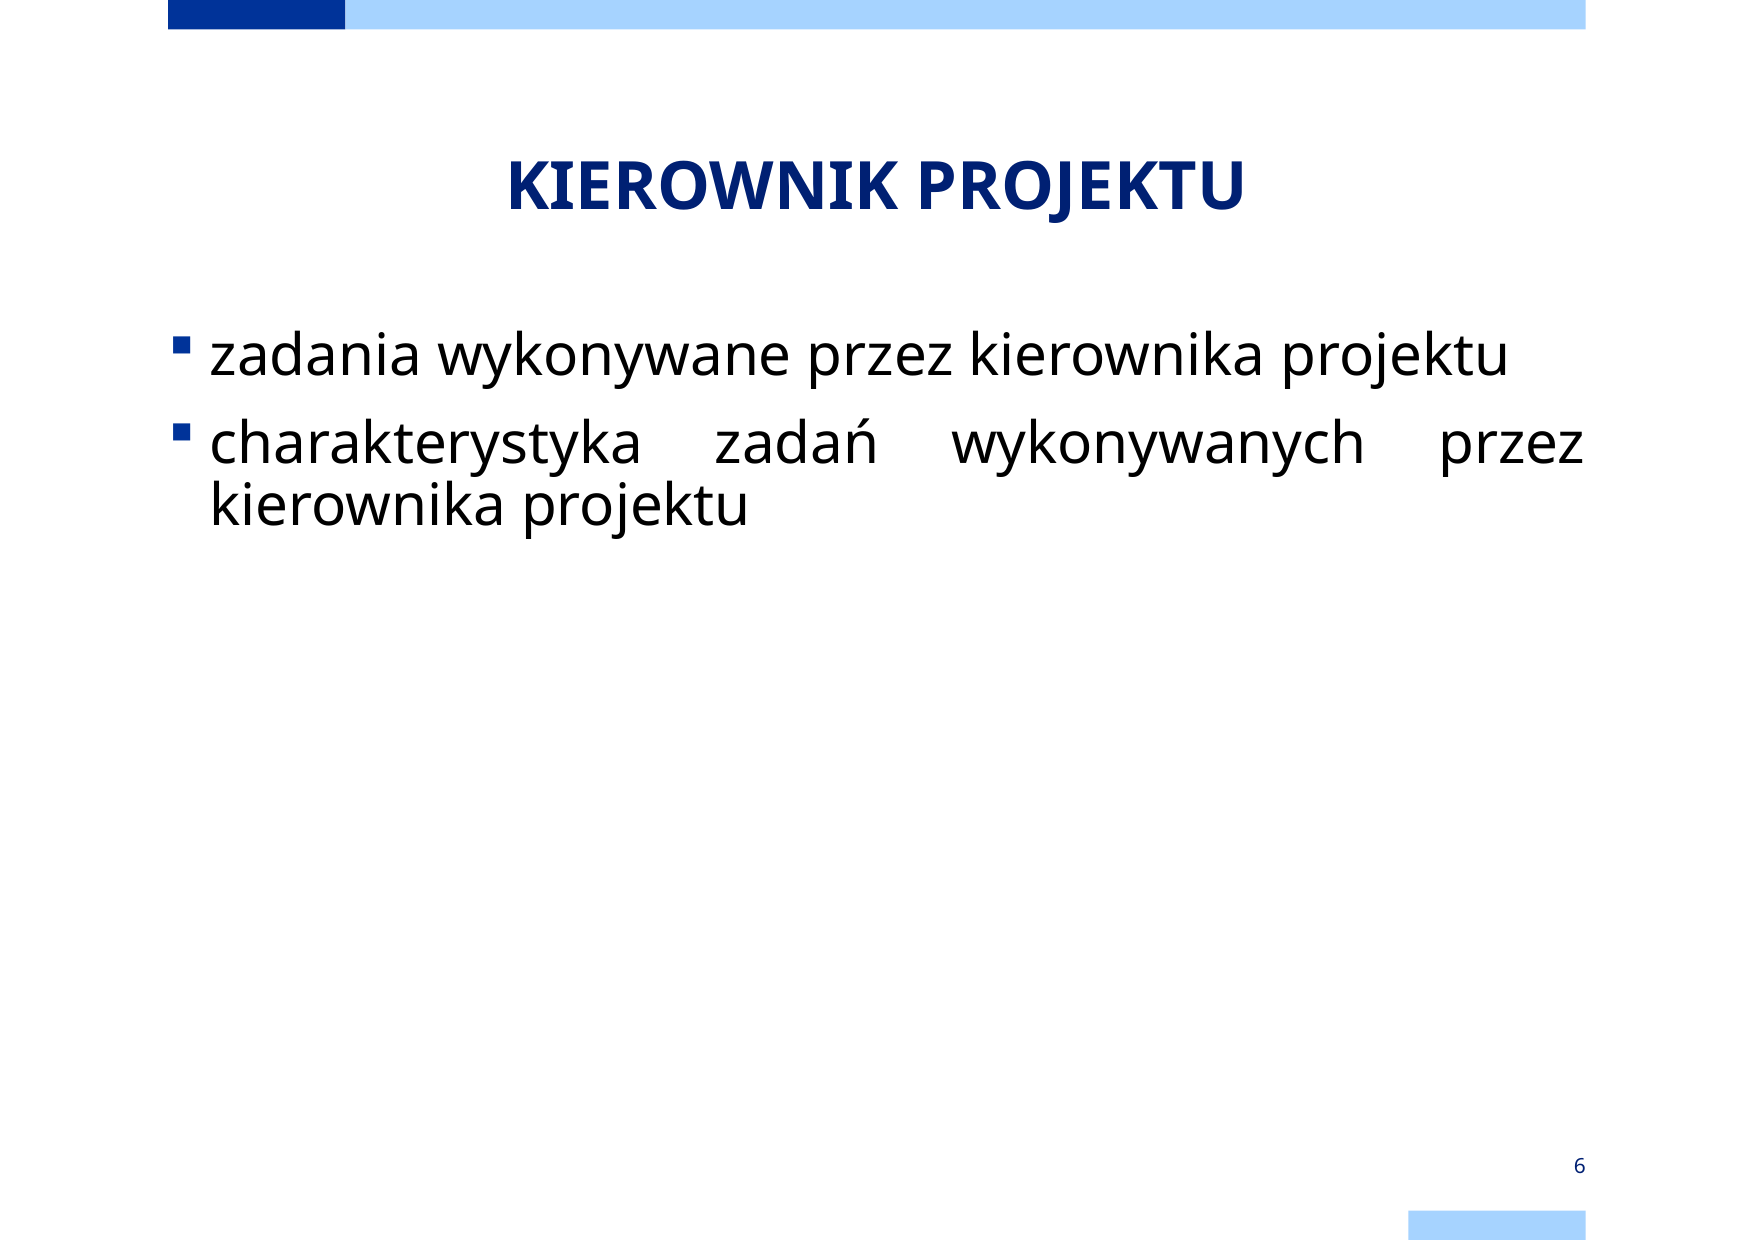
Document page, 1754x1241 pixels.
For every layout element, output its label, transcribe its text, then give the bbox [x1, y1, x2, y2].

slide_number 6 [1408, 1151, 1586, 1182]
title KIEROWNIK PROJEKTU [168, 147, 1586, 324]
list zadania wykonywane przez kierownika projektu charakterystyka zadań wykonywanych przez kierownika projektu [168, 324, 1586, 1093]
